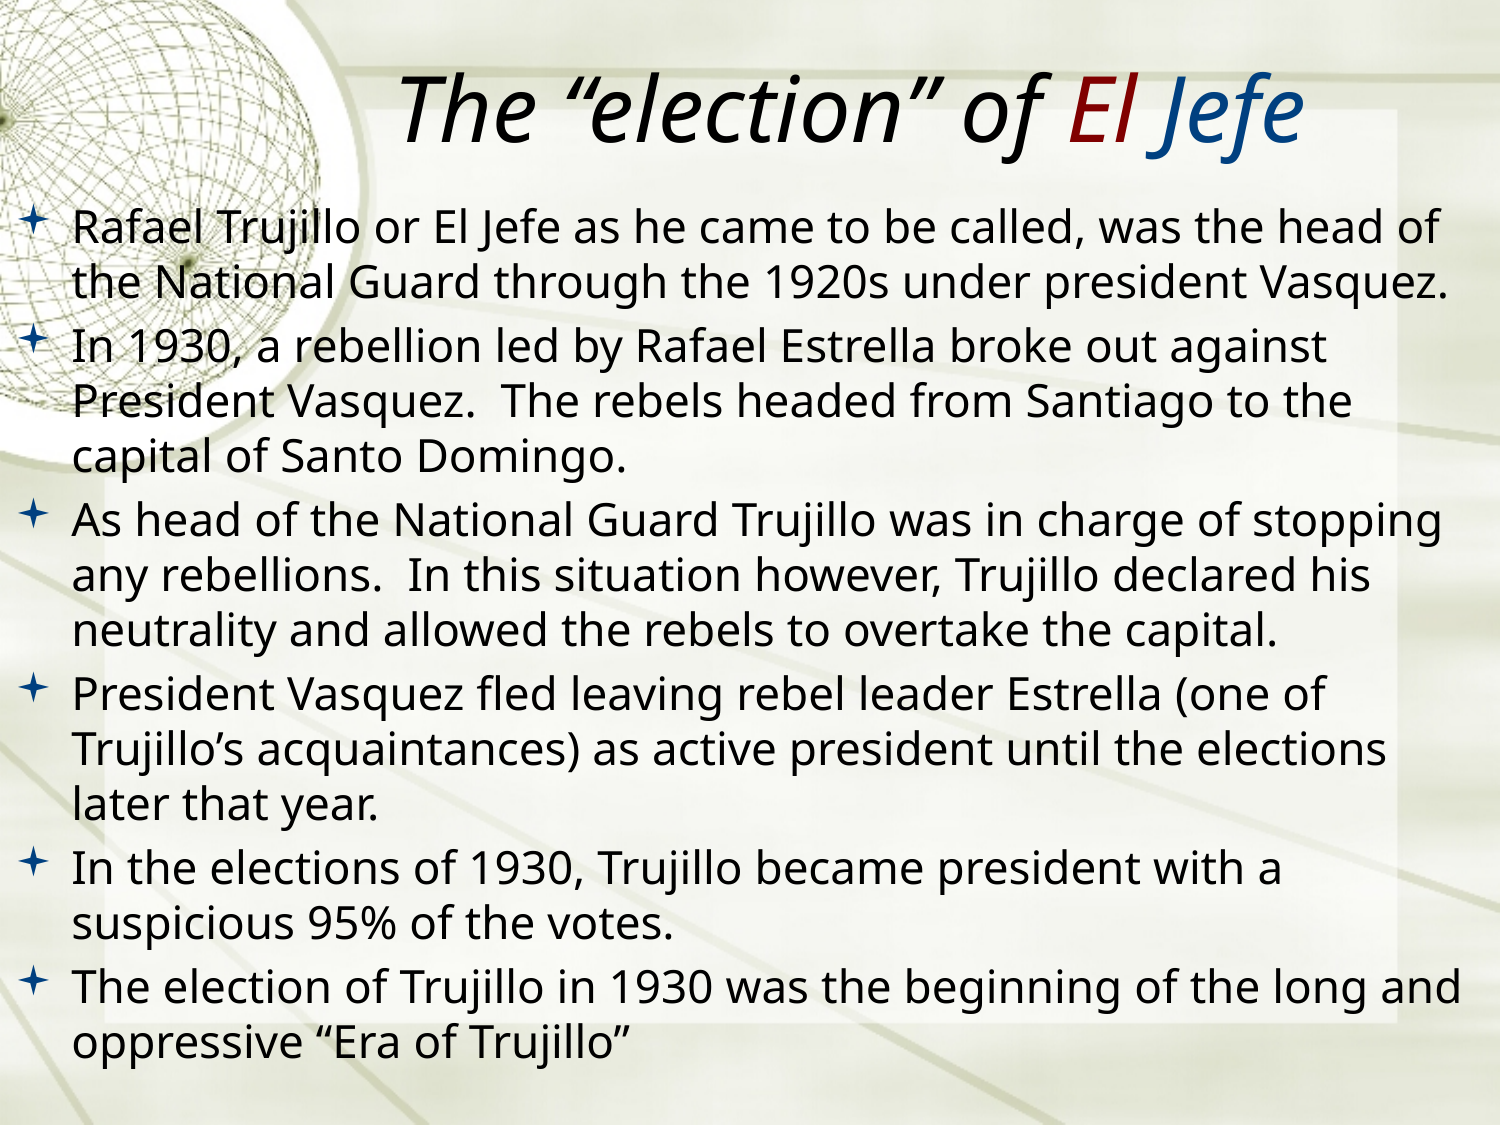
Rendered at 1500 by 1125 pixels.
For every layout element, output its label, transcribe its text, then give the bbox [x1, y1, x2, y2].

title The “election” of El Jefe [212, 12, 1488, 190]
picture [0, 0, 1500, 190]
list Rafael Trujillo or El Jefe as he came to be called, was the head of the National Guard through the 1920s under president Vasquez. In 1930, a rebellion led by Rafael Estrella broke out against President Vasquez. The rebels headed from Santiago to the capital of Santo Domingo. As head of the National Guard Trujillo was in charge of stopping any rebellions. In this situation however, Trujillo declared his neutrality and allowed the rebels to overtake the capital. President Vasquez fled leaving rebel leader Estrella (one of Trujillo’s acquaintances) as active president until the elections later that year. In the elections of 1930, Trujillo became president with a suspicious 95% of the votes. The election of Trujillo in 1930 was the beginning of the long and oppressive “Era of Trujillo” [0, 190, 1500, 1125]
